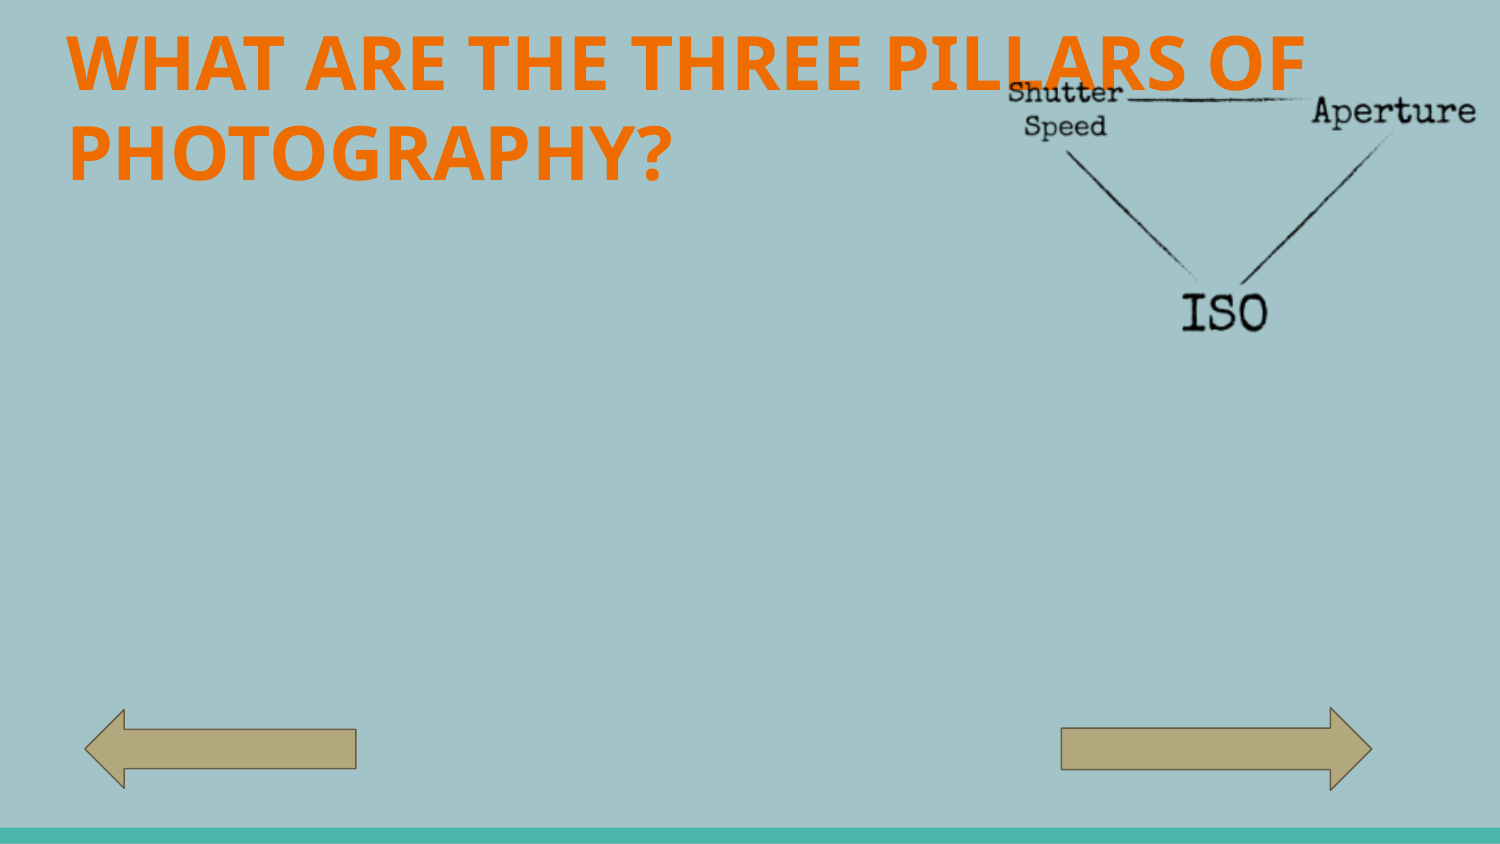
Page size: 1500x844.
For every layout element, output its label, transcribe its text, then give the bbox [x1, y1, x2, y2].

title WHAT ARE THE THREE PILLARS OF PHOTOGRAPHY? [51, 0, 1449, 189]
text_box [84, 709, 356, 789]
text_box [1061, 707, 1372, 791]
picture [1007, 82, 1477, 348]
